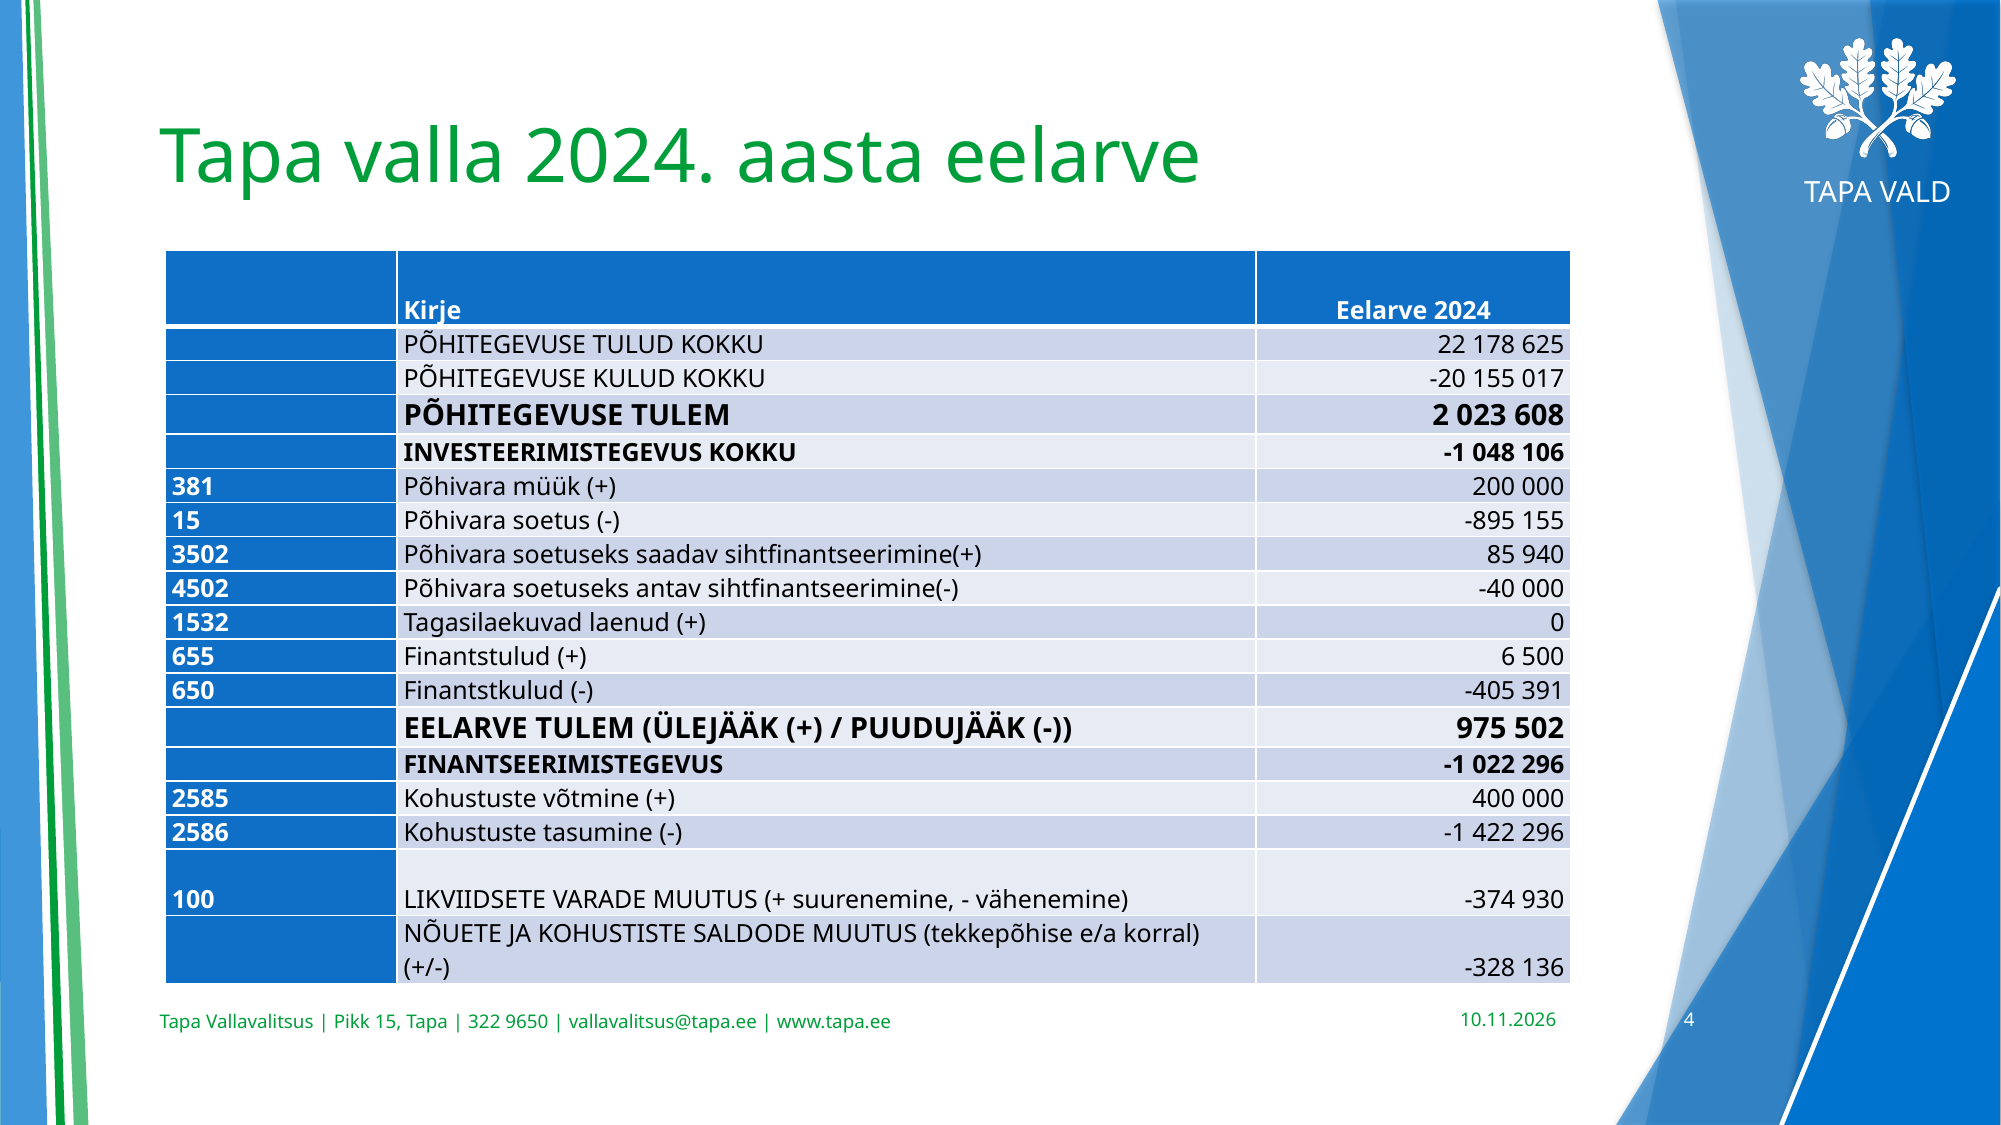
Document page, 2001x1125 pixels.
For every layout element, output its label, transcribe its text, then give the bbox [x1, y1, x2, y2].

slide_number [1421, 990, 1572, 1051]
table_cell -40 000 [1257, 572, 1570, 604]
table_cell 1532 [166, 606, 396, 638]
table_cell Finantstulud (+) [398, 640, 1255, 672]
picture [1800, 38, 1956, 158]
table_cell 655 [166, 640, 396, 672]
table_cell Kohustuste võtmine (+) [398, 782, 1255, 814]
table_cell 0 [1257, 606, 1570, 638]
table_cell Põhivara soetuseks saadav sihtfinantseerimine(+) [398, 537, 1255, 570]
table_cell 650 [166, 674, 396, 706]
table_cell PÕHITEGEVUSE TULEM [398, 395, 1255, 433]
table_cell PÕHITEGEVUSE TULUD KOKKU [398, 329, 1255, 360]
table_cell [166, 361, 396, 394]
table_cell 4502 [166, 572, 396, 604]
table_cell 2586 [166, 816, 396, 848]
table_cell 400 000 [1257, 782, 1570, 814]
table_cell -328 136 [1257, 916, 1570, 983]
table_cell FINANTSEERIMISTEGEVUS [398, 748, 1255, 780]
table_cell [166, 748, 396, 780]
table_cell 975 502 [1257, 708, 1570, 746]
title Tapa valla 2024. aasta eelarve [144, 99, 1710, 317]
table_cell EELARVE TULEM (ÜLEJÄÄK (+) / PUUDUJÄÄK (-)) [398, 708, 1255, 746]
footer Tapa Vallavalitsus | Pikk 15, Tapa | 322 9650 | vallavalitsus@tapa.ee | www.tapa.ee [144, 992, 1396, 1053]
table_cell 2 023 608 [1257, 395, 1570, 433]
table_cell [166, 435, 396, 468]
table_cell Põhivara müük (+) [398, 469, 1255, 502]
slide_number 4 [1597, 990, 1710, 1051]
table_cell Finantstkulud (-) [398, 674, 1255, 706]
table_header Kirje [398, 251, 1255, 324]
table_cell [166, 395, 396, 433]
table_cell INVESTEERIMISTEGEVUS KOKKU [398, 435, 1255, 468]
table_header Eelarve 2024 [1257, 251, 1570, 324]
table_cell -1 422 296 [1257, 816, 1570, 848]
table_header [166, 251, 396, 324]
table_cell Kohustuste tasumine (-) [398, 816, 1255, 848]
table_cell 200 000 [1257, 469, 1570, 502]
table_cell PÕHITEGEVUSE KULUD KOKKU [398, 361, 1255, 394]
table_cell -895 155 [1257, 503, 1570, 536]
table_cell 15 [166, 503, 396, 536]
table_cell 381 [166, 469, 396, 502]
table_cell [166, 708, 396, 746]
table_cell 6 500 [1257, 640, 1570, 672]
table_cell LIKVIIDSETE VARADE MUUTUS (+ suurenemine, - vähenemine) [398, 850, 1255, 915]
table_cell 3502 [166, 537, 396, 570]
table_cell 100 [166, 850, 396, 915]
table_cell -1 022 296 [1257, 748, 1570, 780]
table_cell 22 178 625 [1257, 329, 1570, 360]
table_cell Põhivara soetus (-) [398, 503, 1255, 536]
table_cell 2585 [166, 782, 396, 814]
table_cell -405 391 [1257, 674, 1570, 706]
table_cell -1 048 106 [1257, 435, 1570, 468]
table_cell NÕUETE JA KOHUSTISTE SALDODE MUUTUS (tekkepõhise e/a korral) (+/-) [398, 916, 1255, 983]
table_cell -20 155 017 [1257, 361, 1570, 394]
table_cell 85 940 [1257, 537, 1570, 570]
table_cell [166, 329, 396, 360]
table_cell Põhivara soetuseks antav sihtfinantseerimine(-) [398, 572, 1255, 604]
table_cell Tagasilaekuvad laenud (+) [398, 606, 1255, 638]
table_cell -374 930 [1257, 850, 1570, 915]
table_cell [166, 916, 396, 983]
